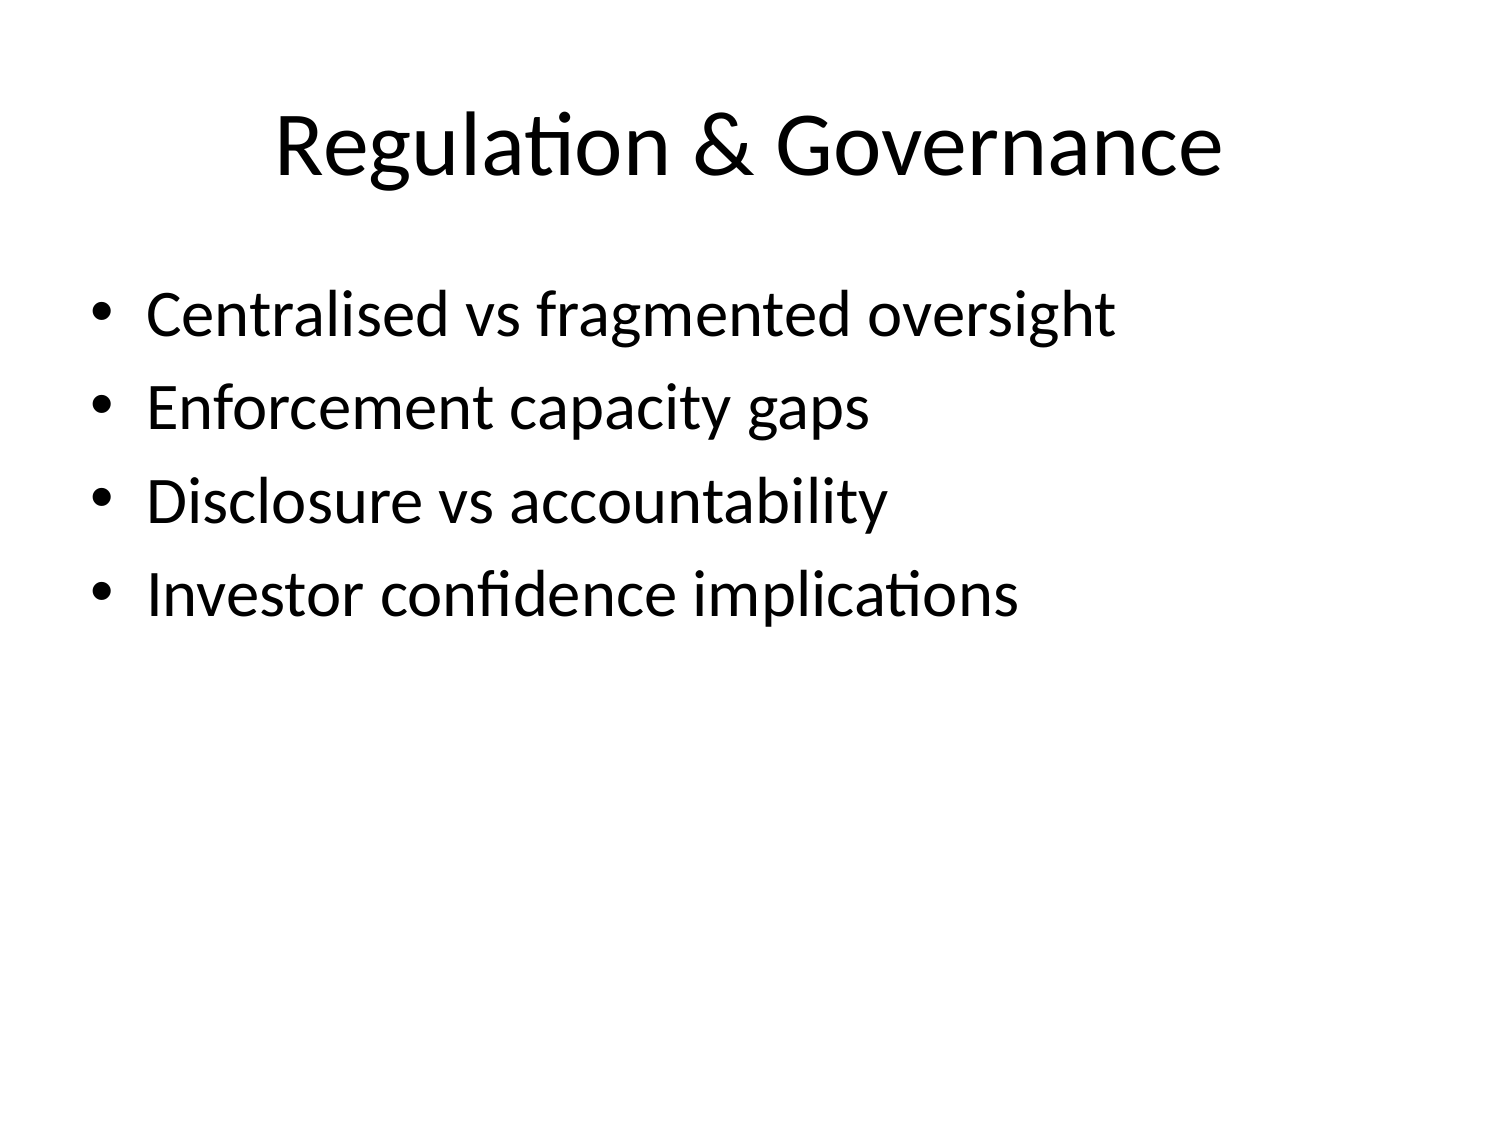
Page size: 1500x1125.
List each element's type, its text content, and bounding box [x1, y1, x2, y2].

title Regulation & Governance [75, 45, 1425, 233]
list Centralised vs fragmented oversight Enforcement capacity gaps Disclosure vs accountability Investor confidence implications [75, 262, 1425, 1005]
